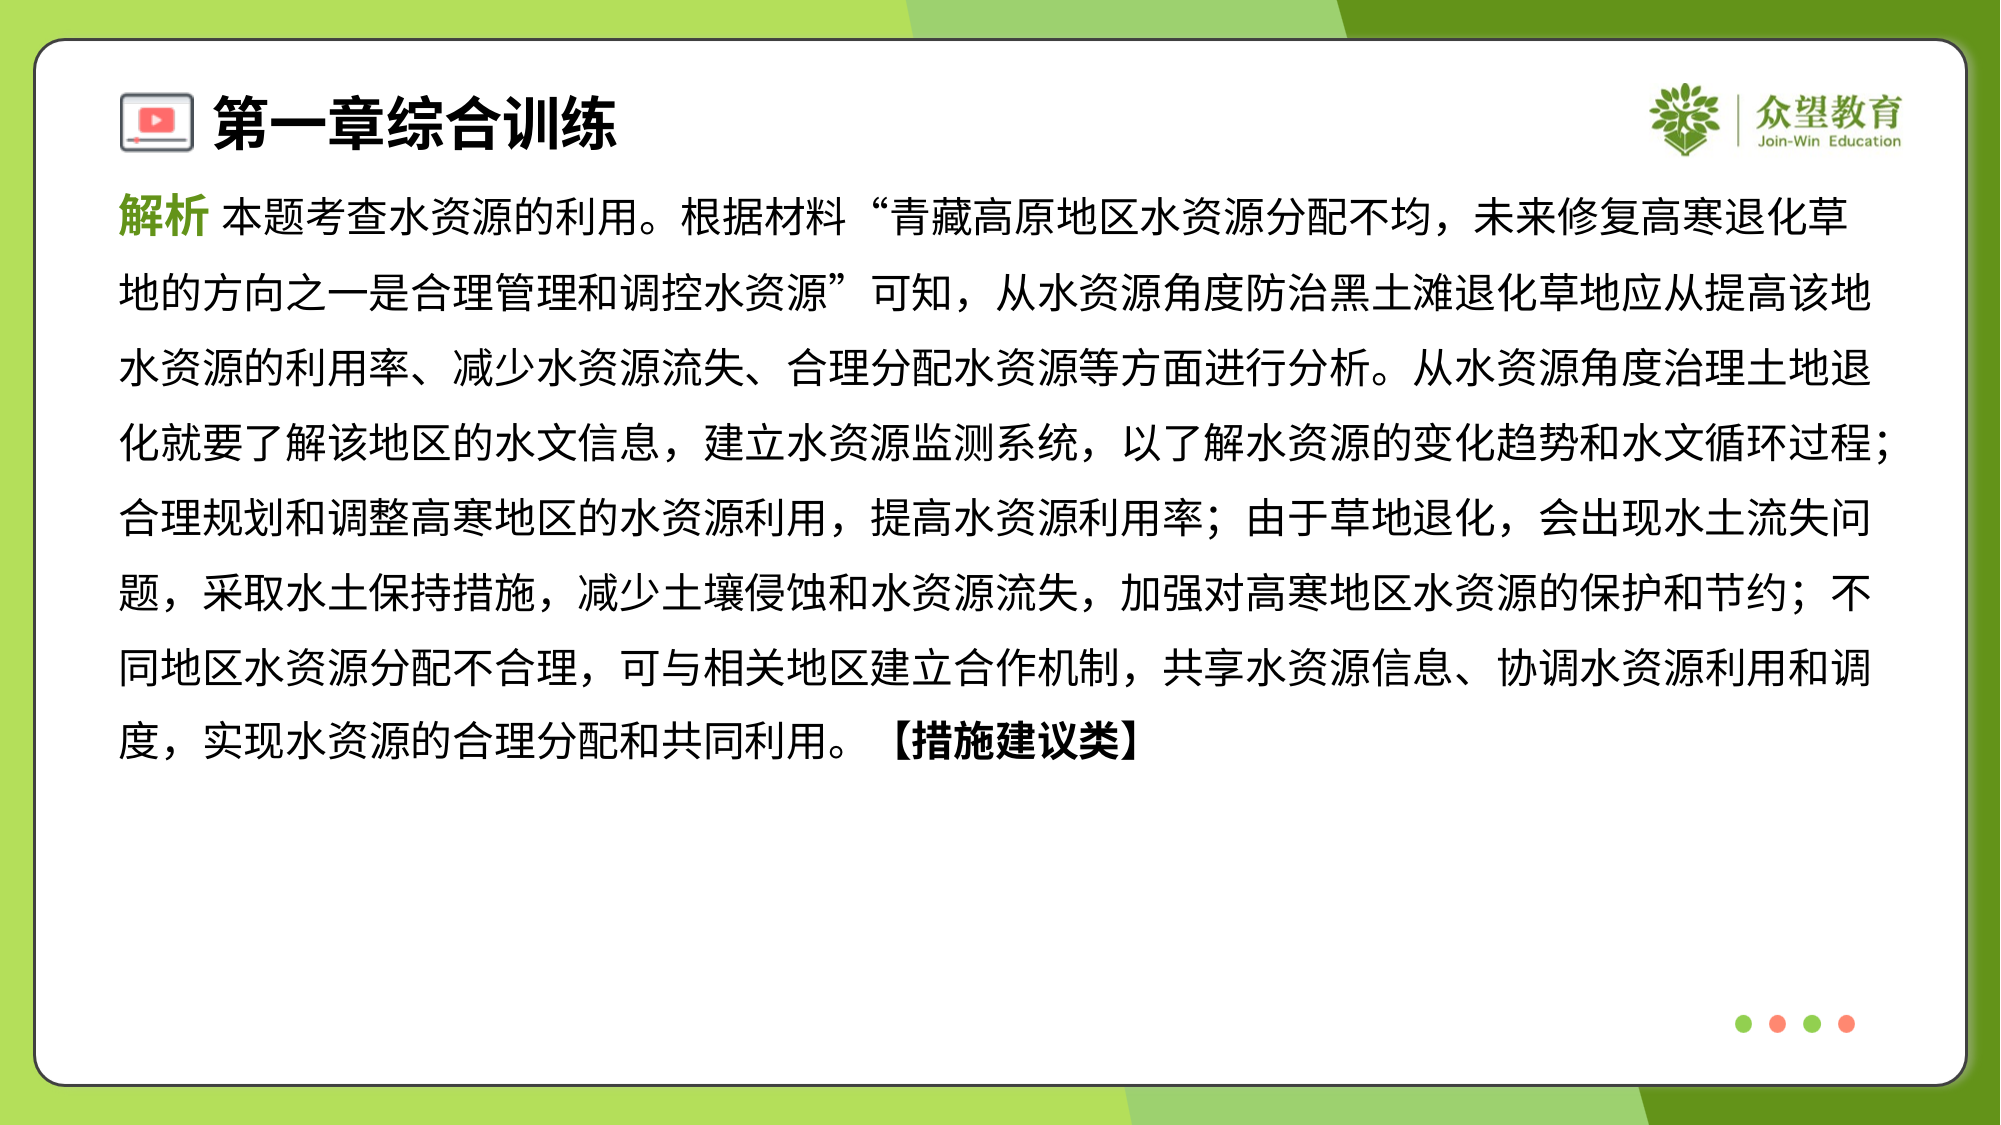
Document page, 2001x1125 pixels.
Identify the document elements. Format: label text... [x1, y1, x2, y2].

text_box 解析 本题考查水资源的利用。根据材料“青藏高原地区水资源分配不均，未来修复高寒退化草 地的方向之一是合理管理和调控水资源”可知，从水资源角度防治黑土滩退化草地应从提高该地 水资源的利用率、减少水资源流失、合理分配水资源等方面进行分析。从水资源角度治理土地退 化就要了解该地区的水文信息，建立水资源监测系统，以了解水资源的变化趋势和水文循环过程； 合理规划和调整高寒地区的水资源利用，提高水资源利用率；由于草地退化，会出现水土流失问 题，采取水土保持措施，减少土壤侵蚀和水资源流失，加强对高寒地区水资源的保护和节约；不 同地区水资源分配不合理，可与相关地区建立合作机制，共享水资源信息、协调水资源利用和调 度，实现水资源的合理分配和共同利用。【措施建议类】 [118, 164, 1883, 758]
picture [0, 0, 2000, 1125]
